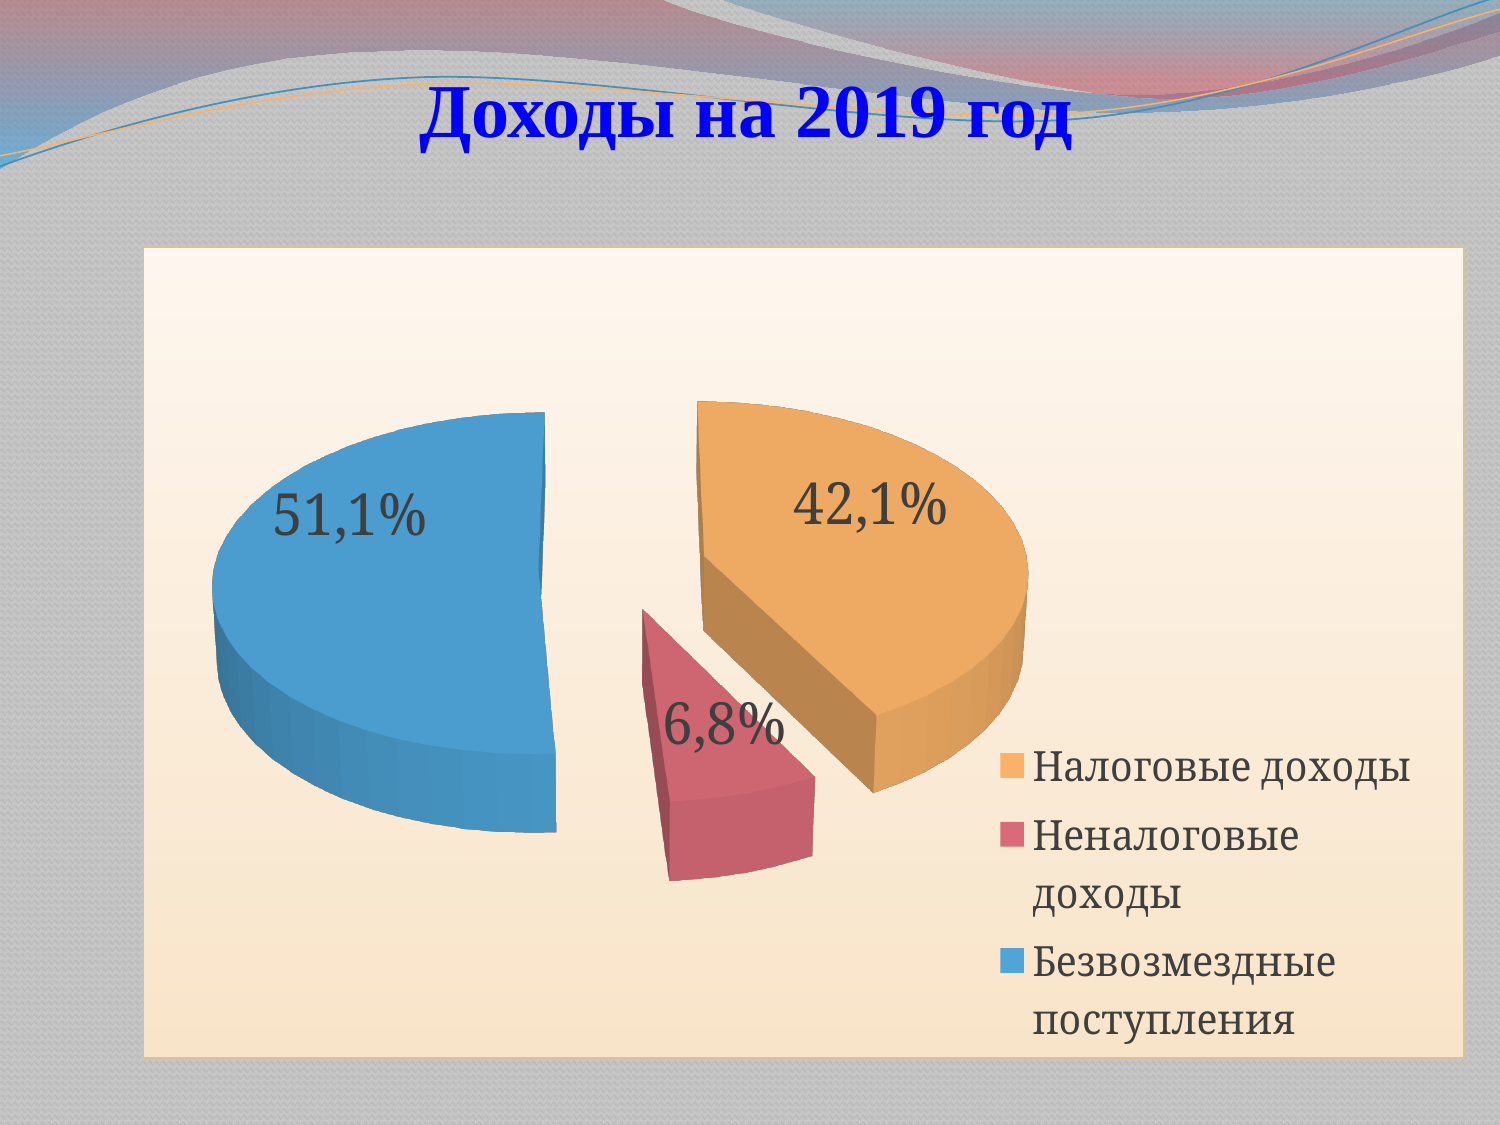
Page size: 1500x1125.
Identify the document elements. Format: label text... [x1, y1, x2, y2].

title Доходы на 2019 год [75, 52, 1418, 153]
chart [58, 245, 1466, 1060]
